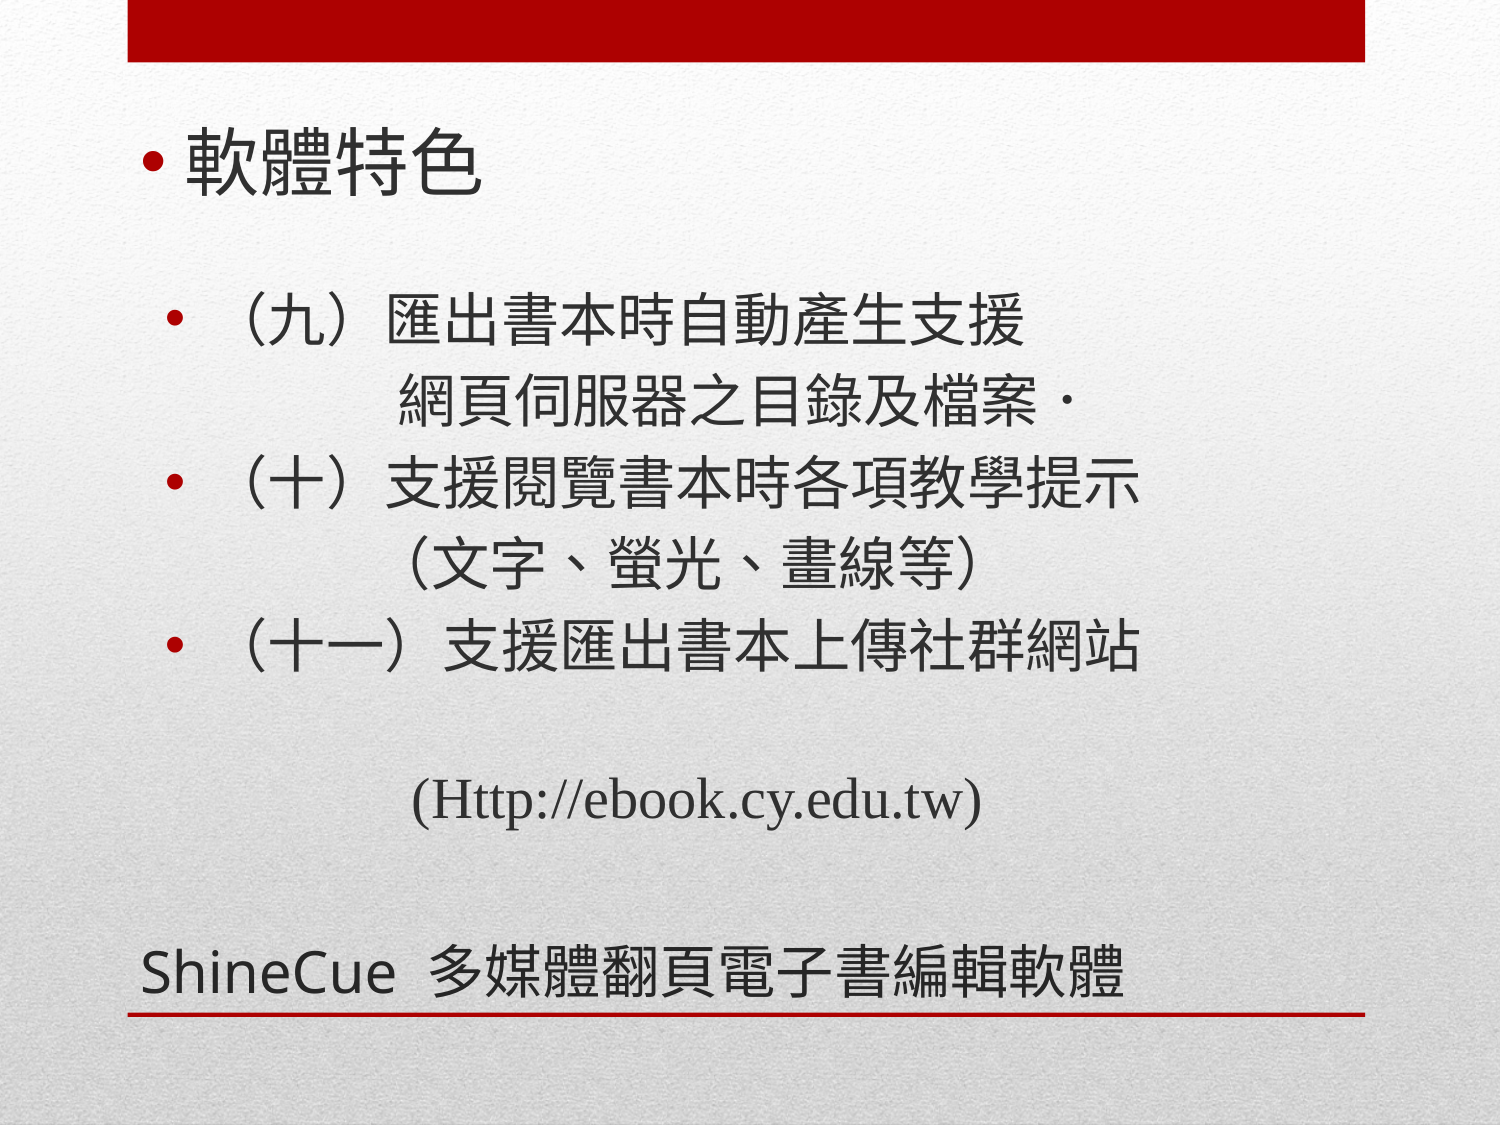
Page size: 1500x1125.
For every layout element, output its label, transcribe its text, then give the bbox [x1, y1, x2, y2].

title ShineCue 多媒體翻頁電子書編輯軟體 [124, 749, 1353, 1013]
text_box （九）匯出書本時自動產生支援 網頁伺服器之目錄及檔案． （十）支援閱覽書本時各項教學提示 （文字、螢光、畫線等） （十一）支援匯出書本上傳社群網站 (Http://ebook.cy.edu.tw) [149, 220, 1436, 894]
list 軟體特色 [124, 112, 1363, 209]
